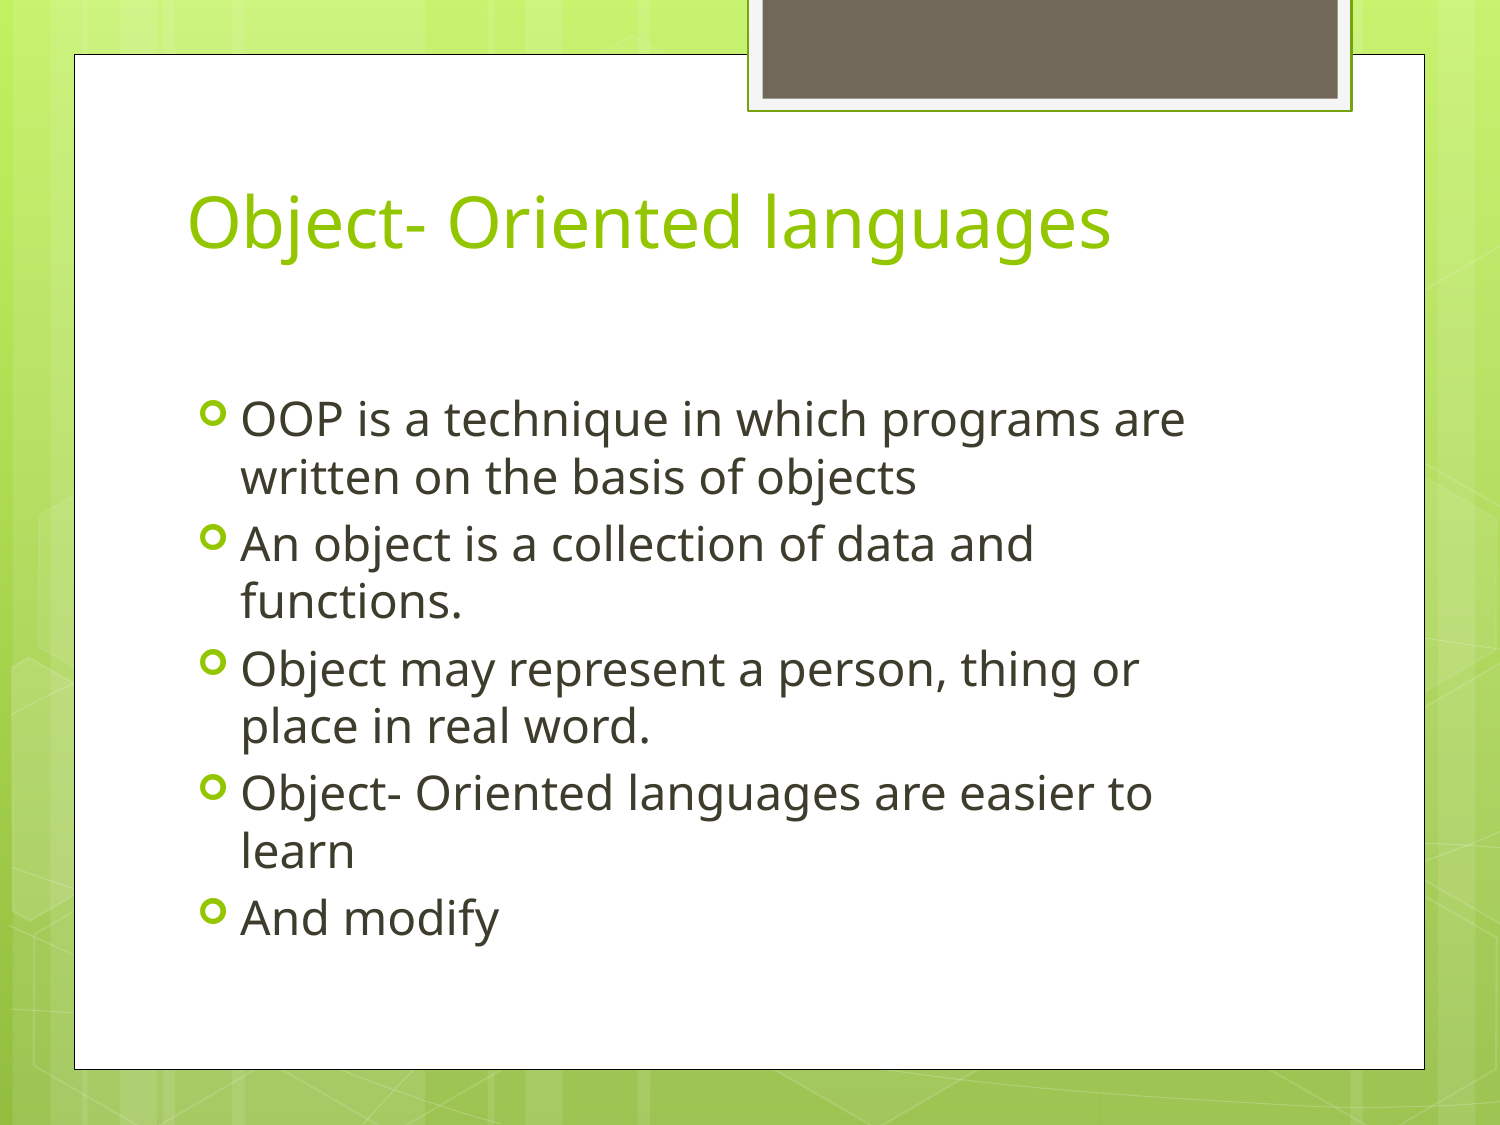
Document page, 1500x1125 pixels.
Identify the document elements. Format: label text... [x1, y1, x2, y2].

list OOP is a technique in which programs are written on the basis of objects An object is a collection of data and functions. Object may represent a person, thing or place in real word. Object- Oriented languages are easier to learn And modify [171, 381, 1283, 957]
title Object- Oriented languages [171, 168, 1324, 357]
